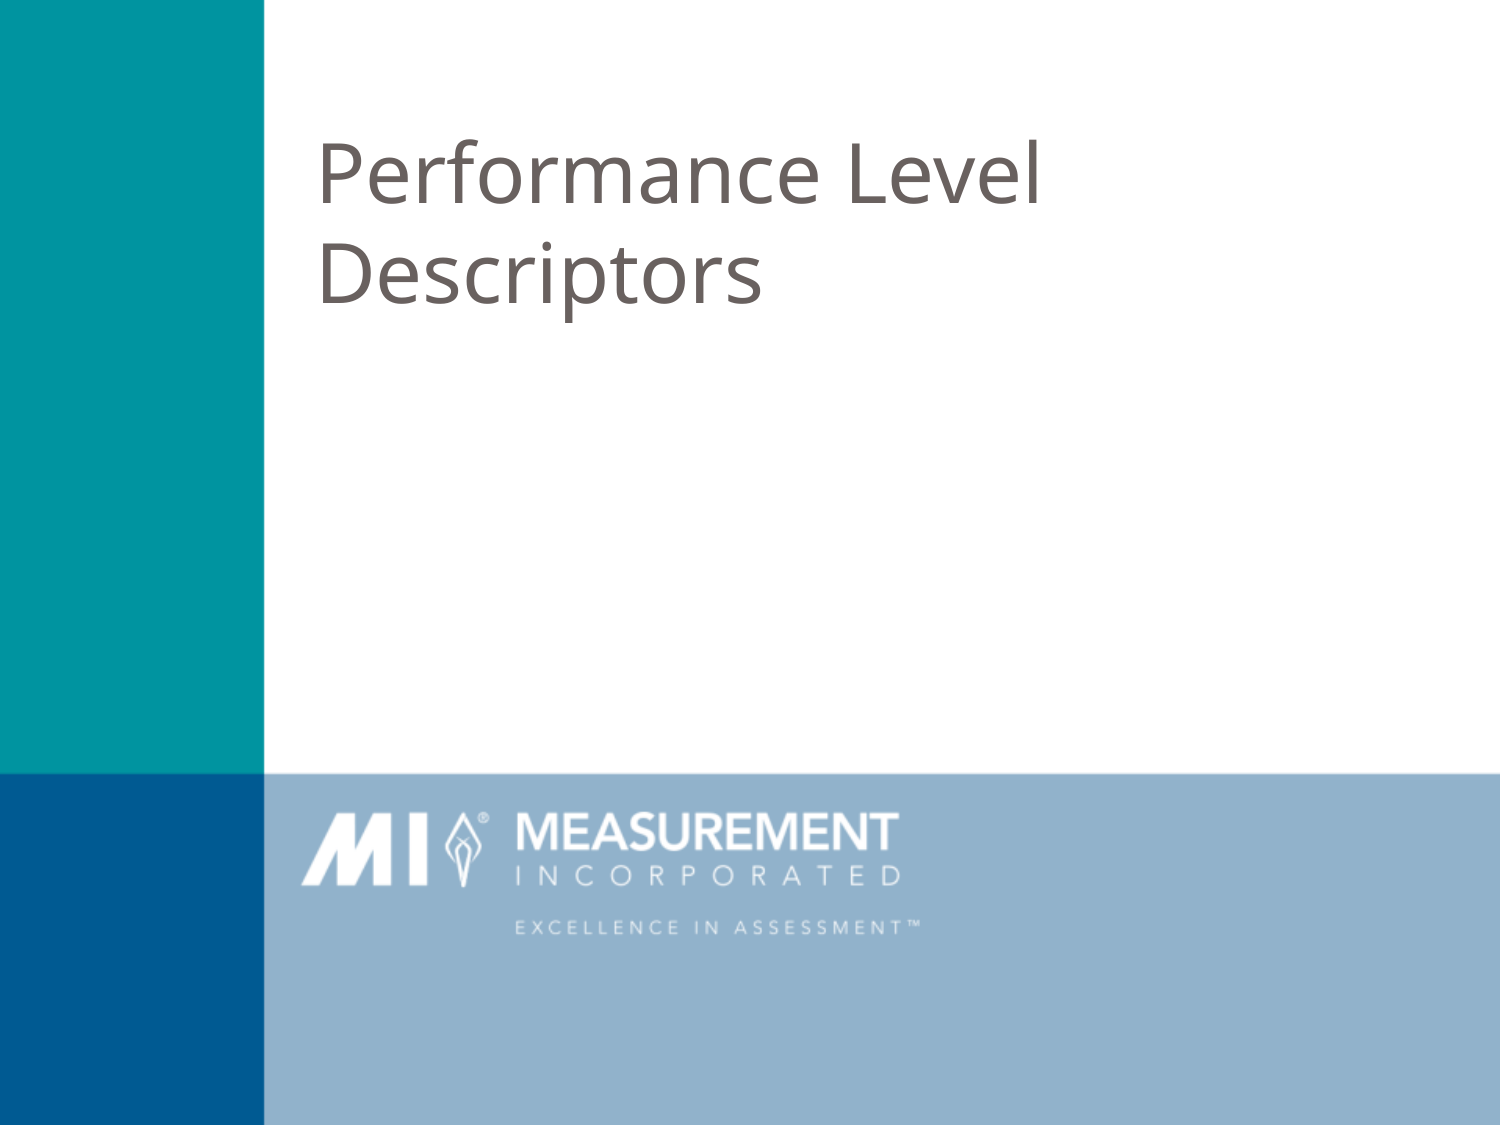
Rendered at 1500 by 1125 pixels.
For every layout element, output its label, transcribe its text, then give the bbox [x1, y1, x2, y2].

picture [0, 0, 1500, 1125]
list Performance Level Descriptors [300, 112, 1300, 488]
